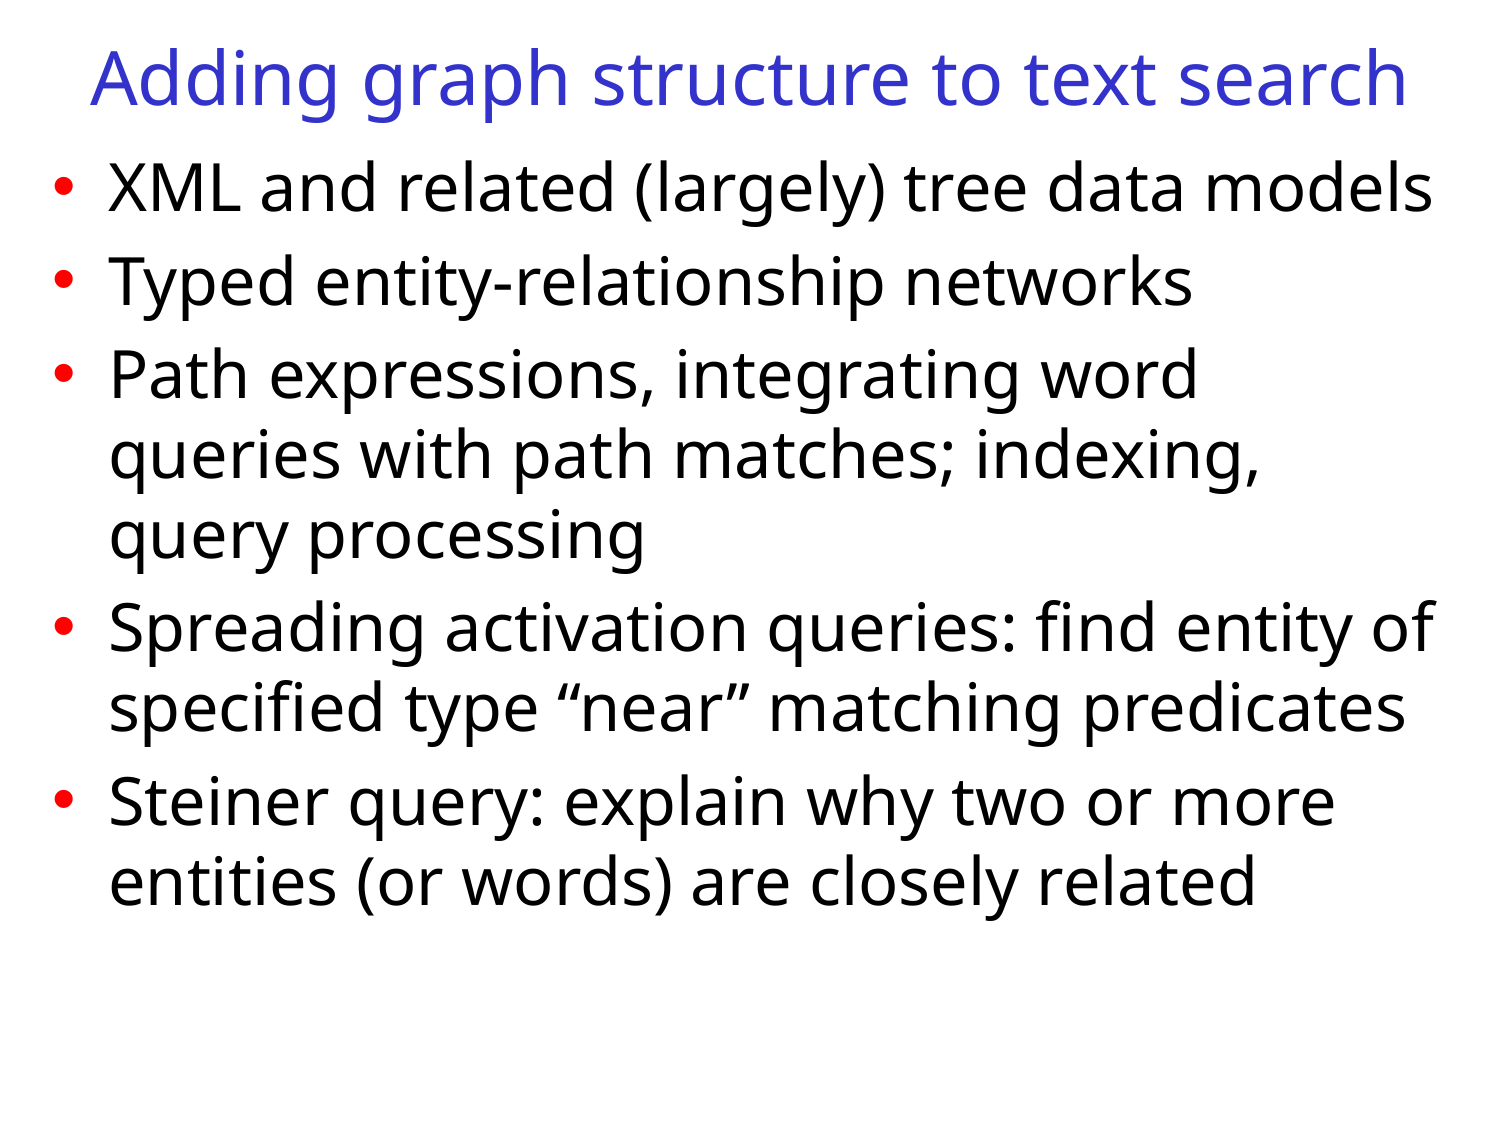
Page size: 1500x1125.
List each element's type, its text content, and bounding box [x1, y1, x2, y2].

list XML and related (largely) tree data models Typed entity-relationship networks Path expressions, integrating word queries with path matches; indexing, query processing Spreading activation queries: find entity of specified type “near” matching predicates Steiner query: explain why two or more entities (or words) are closely related [37, 137, 1463, 1076]
title Adding graph structure to text search [37, 29, 1463, 121]
